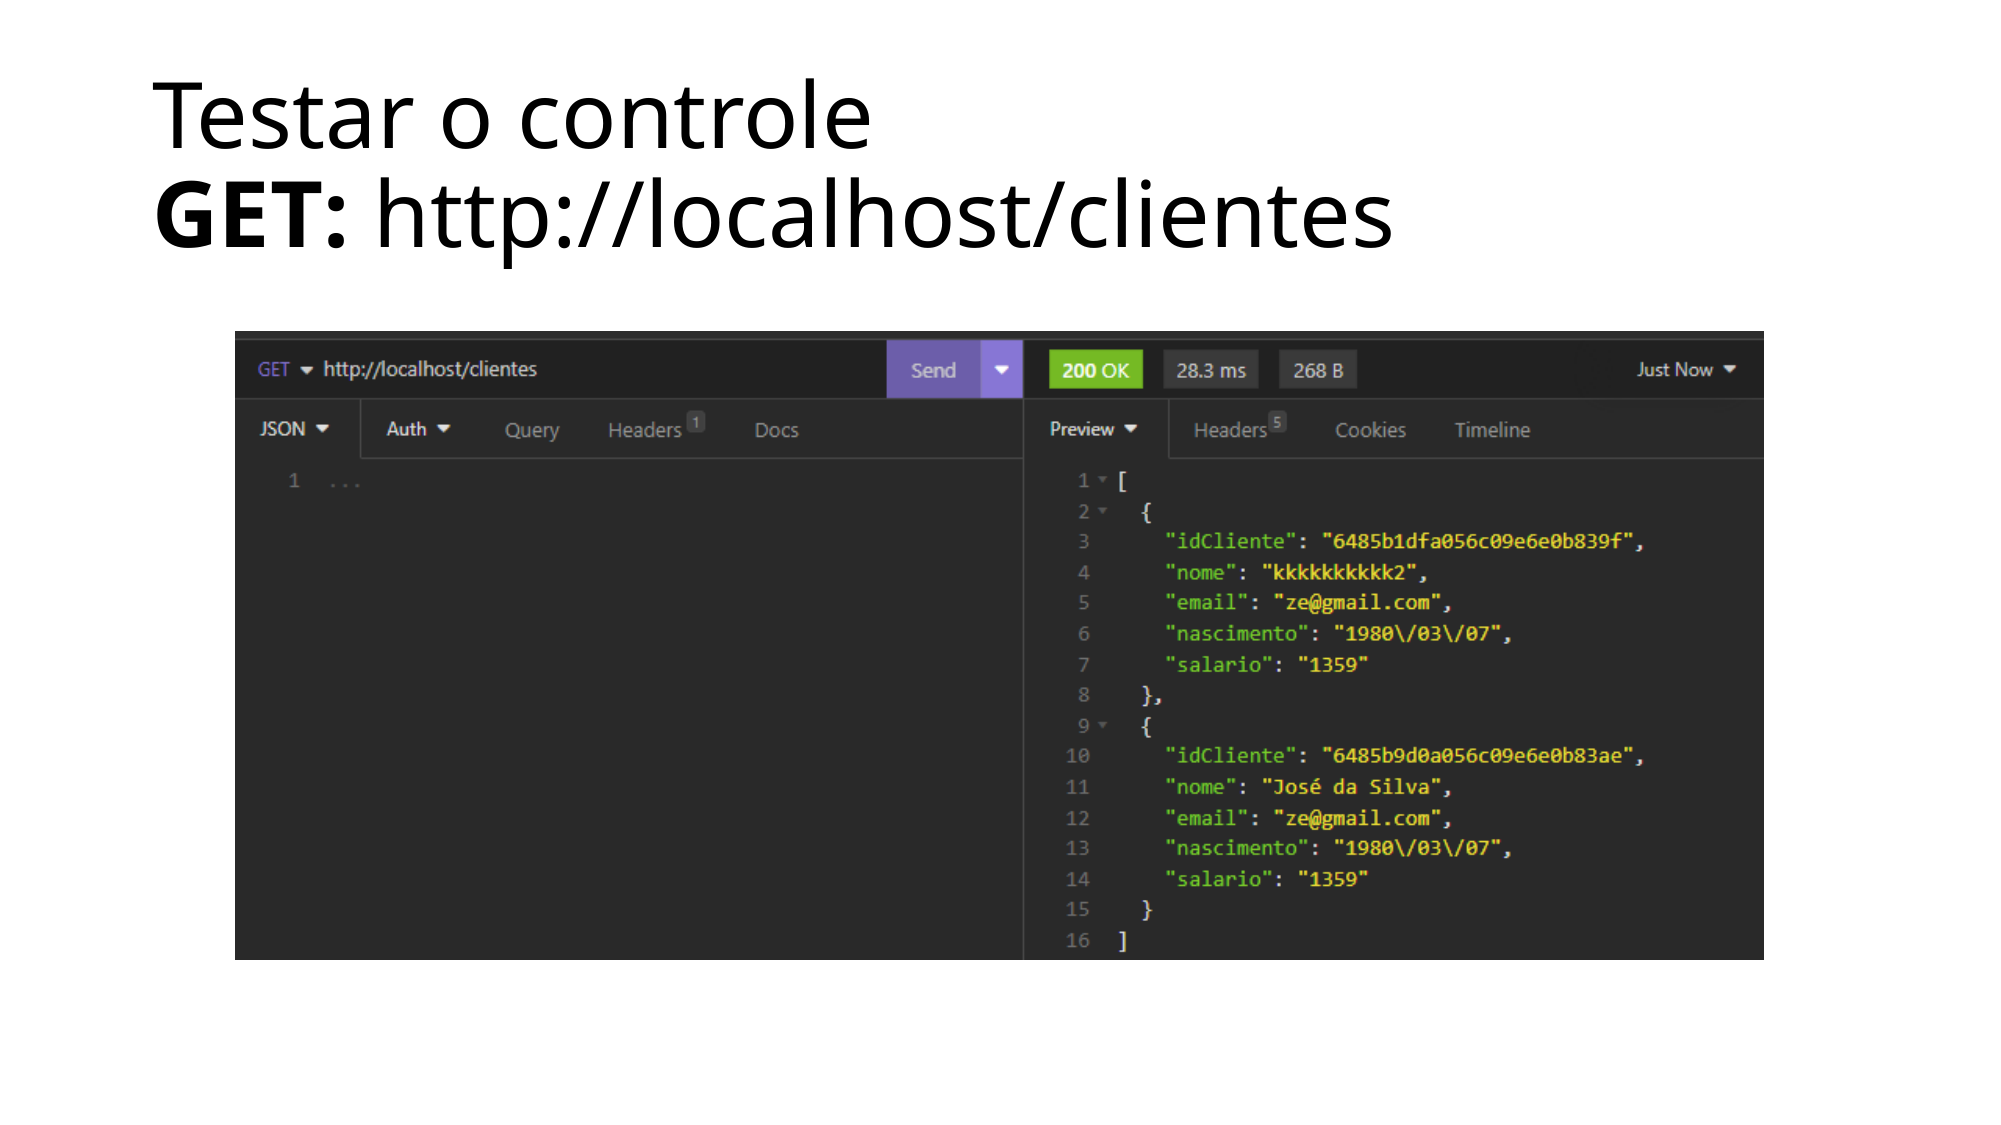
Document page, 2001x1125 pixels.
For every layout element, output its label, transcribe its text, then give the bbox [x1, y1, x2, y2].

picture [235, 330, 1764, 960]
title Testar o controle GET: http://localhost/clientes [137, 59, 1863, 278]
